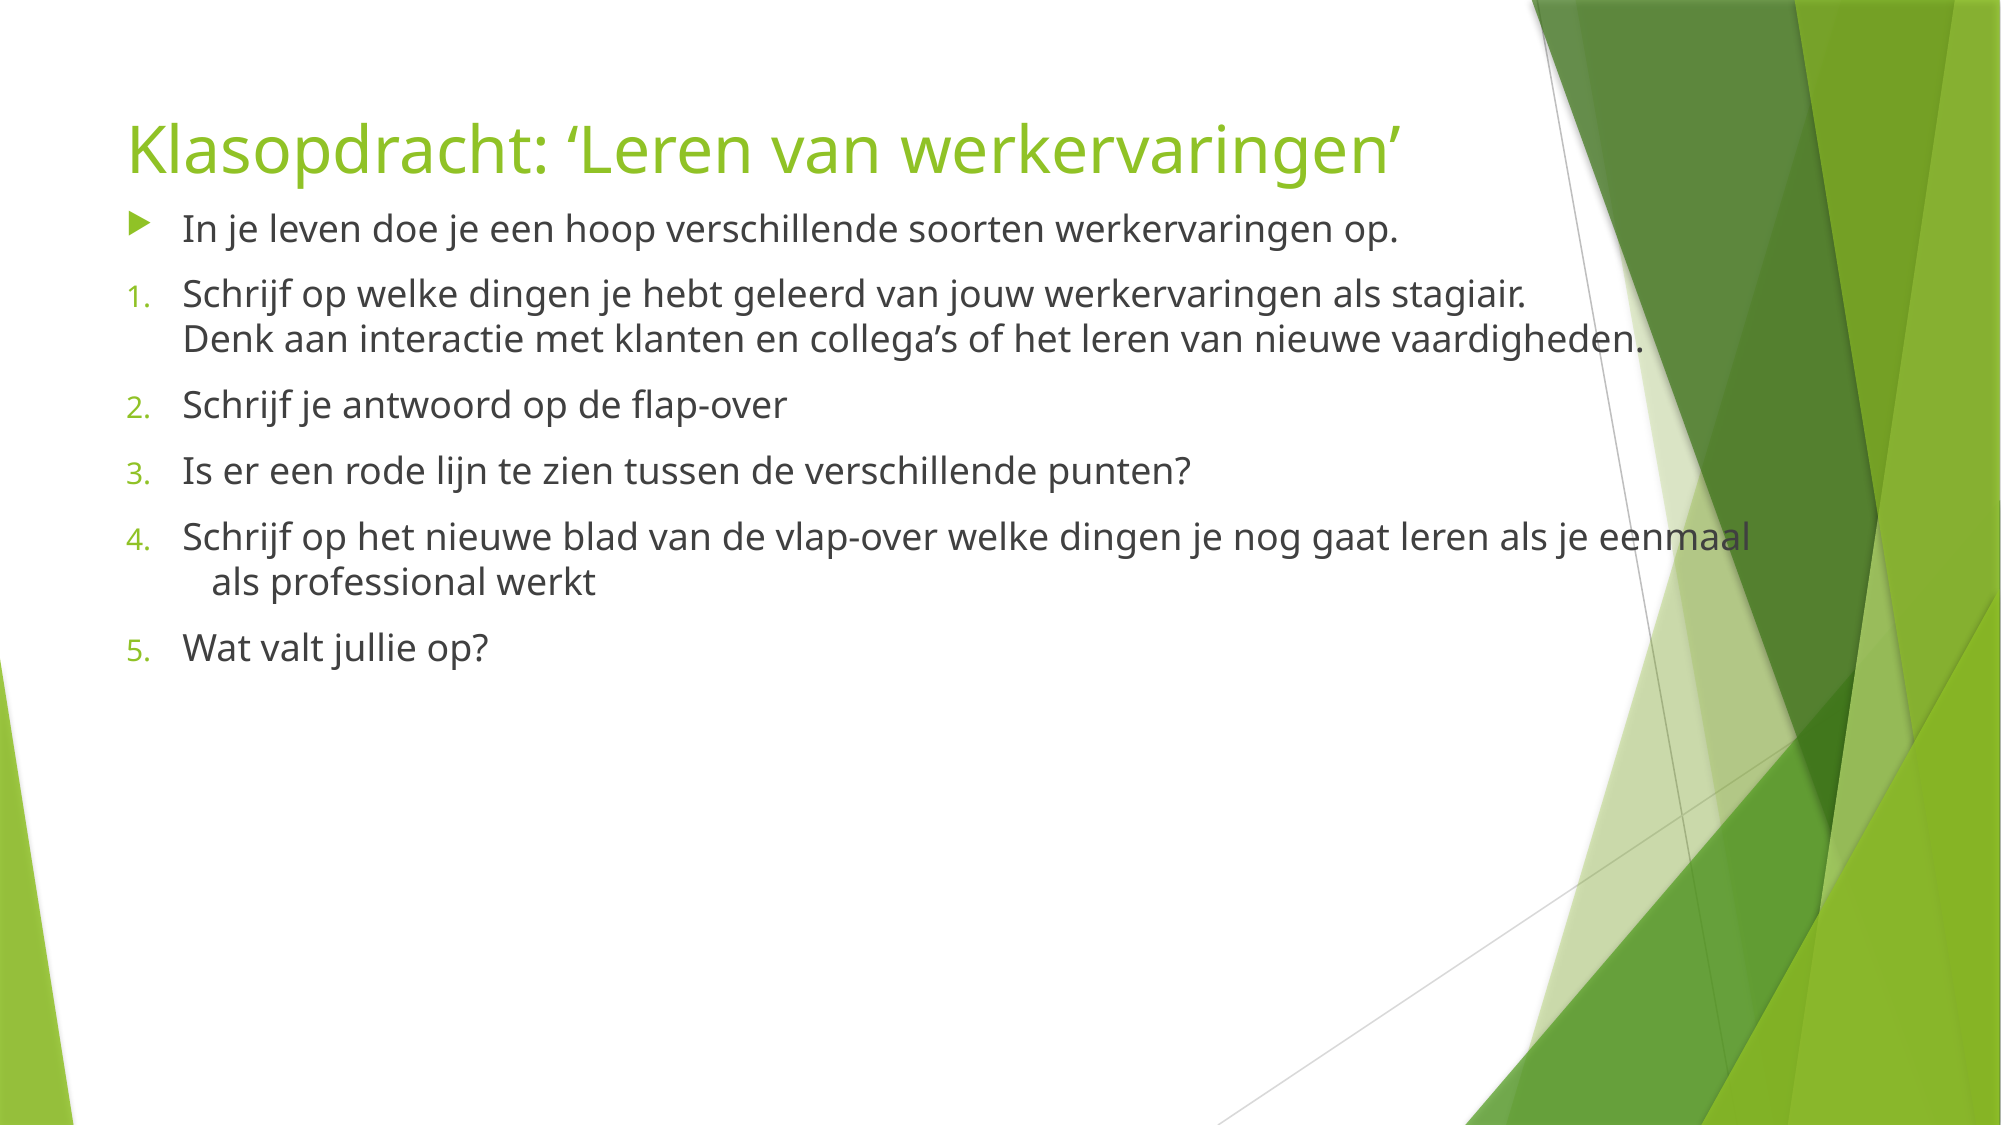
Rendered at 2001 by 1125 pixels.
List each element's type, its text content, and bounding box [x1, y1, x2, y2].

list In je leven doe je een hoop verschillende soorten werkervaringen op. Schrijf op welke dingen je hebt geleerd van jouw werkervaringen als stagiair. Denk aan interactie met klanten en collega’s of het leren van nieuwe vaardigheden. Schrijf je antwoord op de flap-over Is er een rode lijn te zien tussen de verschillende punten? Schrijf op het nieuwe blad van de vlap-over welke dingen je nog gaat leren als je eenmaal als professional werkt Wat valt jullie op? [111, 197, 1873, 1110]
title Klasopdracht: ‘Leren van werkervaringen’ [111, 99, 1522, 197]
